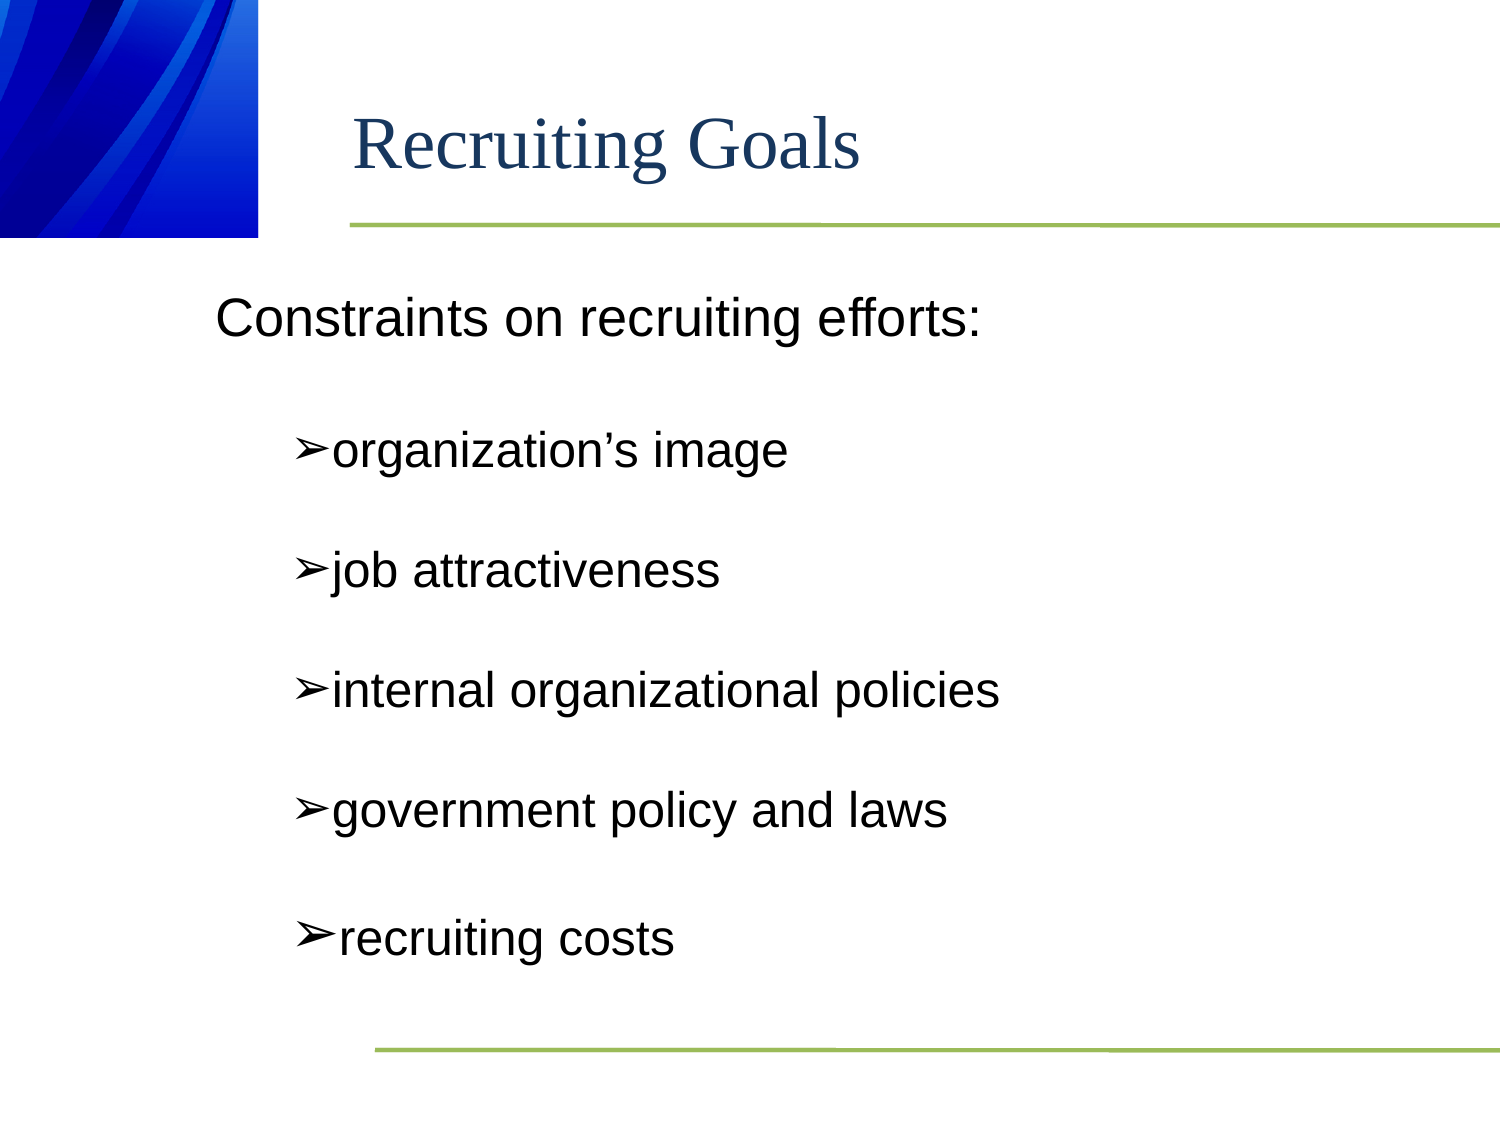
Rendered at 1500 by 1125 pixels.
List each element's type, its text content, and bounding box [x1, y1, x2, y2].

text_box Constraints on recruiting efforts: organization’s image job attractiveness internal organizational policies government policy and laws recruiting costs [199, 275, 1113, 975]
title Recruiting Goals [337, 45, 1425, 233]
picture [0, 0, 259, 238]
